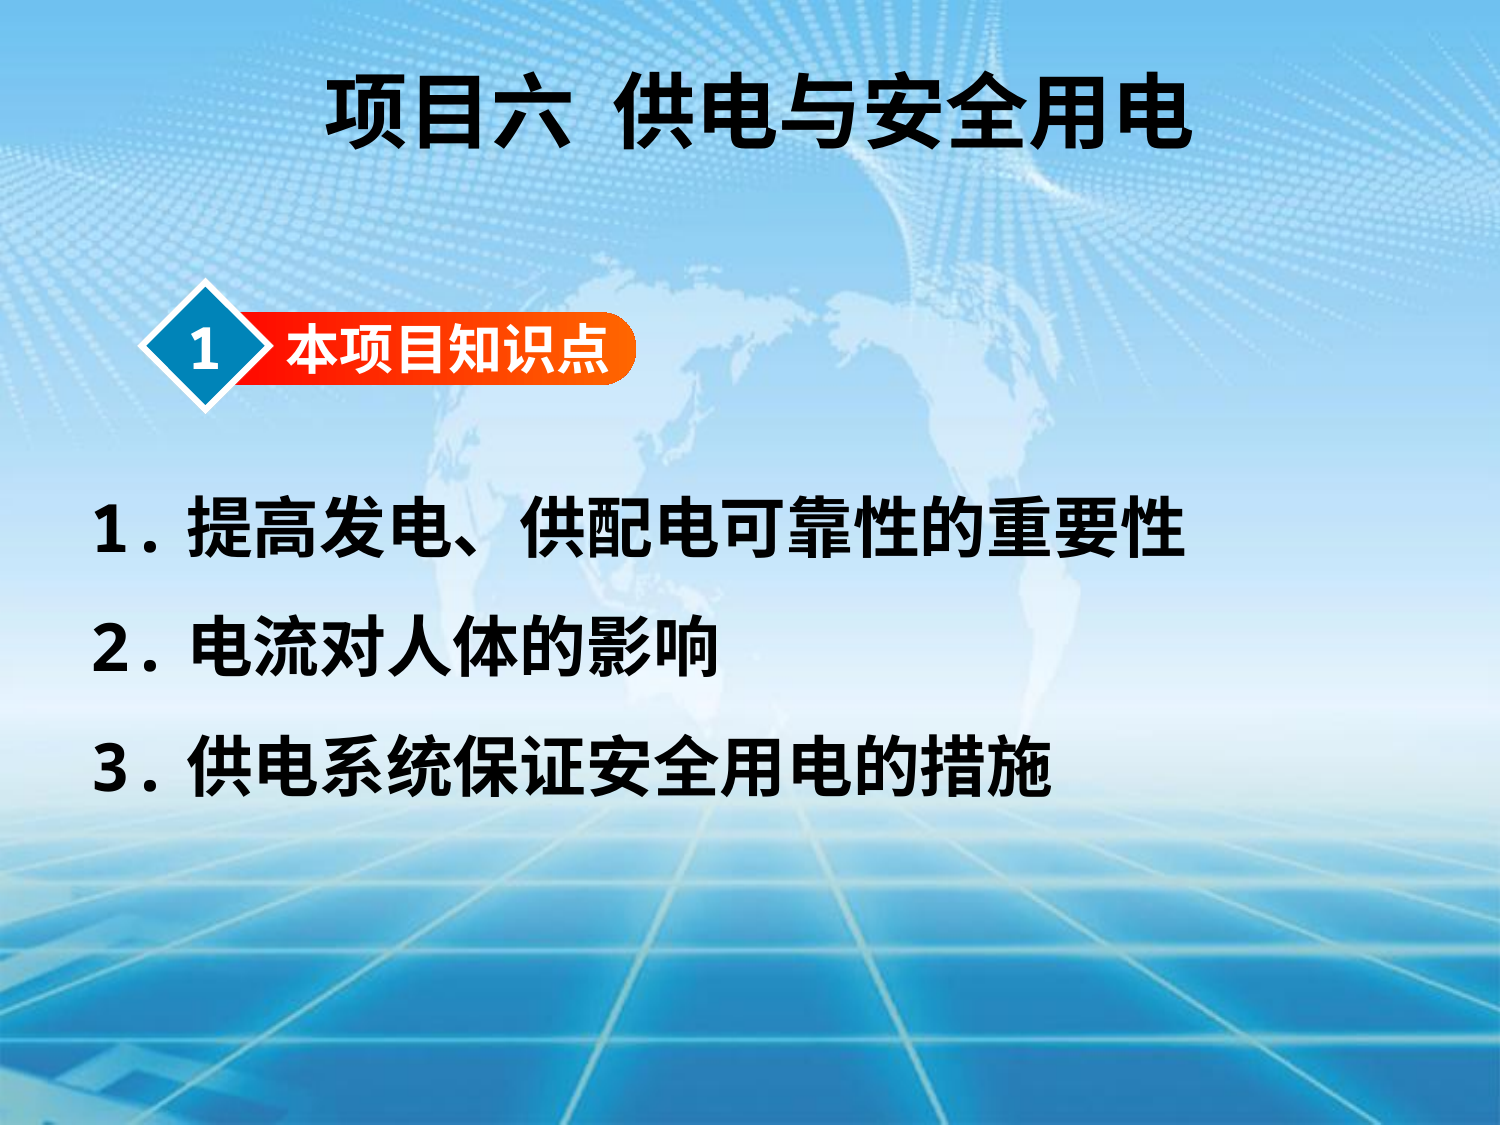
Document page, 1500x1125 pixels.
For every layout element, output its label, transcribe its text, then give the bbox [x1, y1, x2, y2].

text_box 本项目知识点 [271, 307, 640, 388]
text_box [233, 312, 271, 385]
text_box 1.提高发电、供配电可靠性的重要性 2.电流对人体的影响 3.供电系统保证安全用电的措施 [75, 437, 1397, 813]
text_box 项目六 供电与安全用电 [123, 15, 1397, 204]
picture [0, 0, 1500, 1125]
text_box 1 [141, 282, 270, 410]
